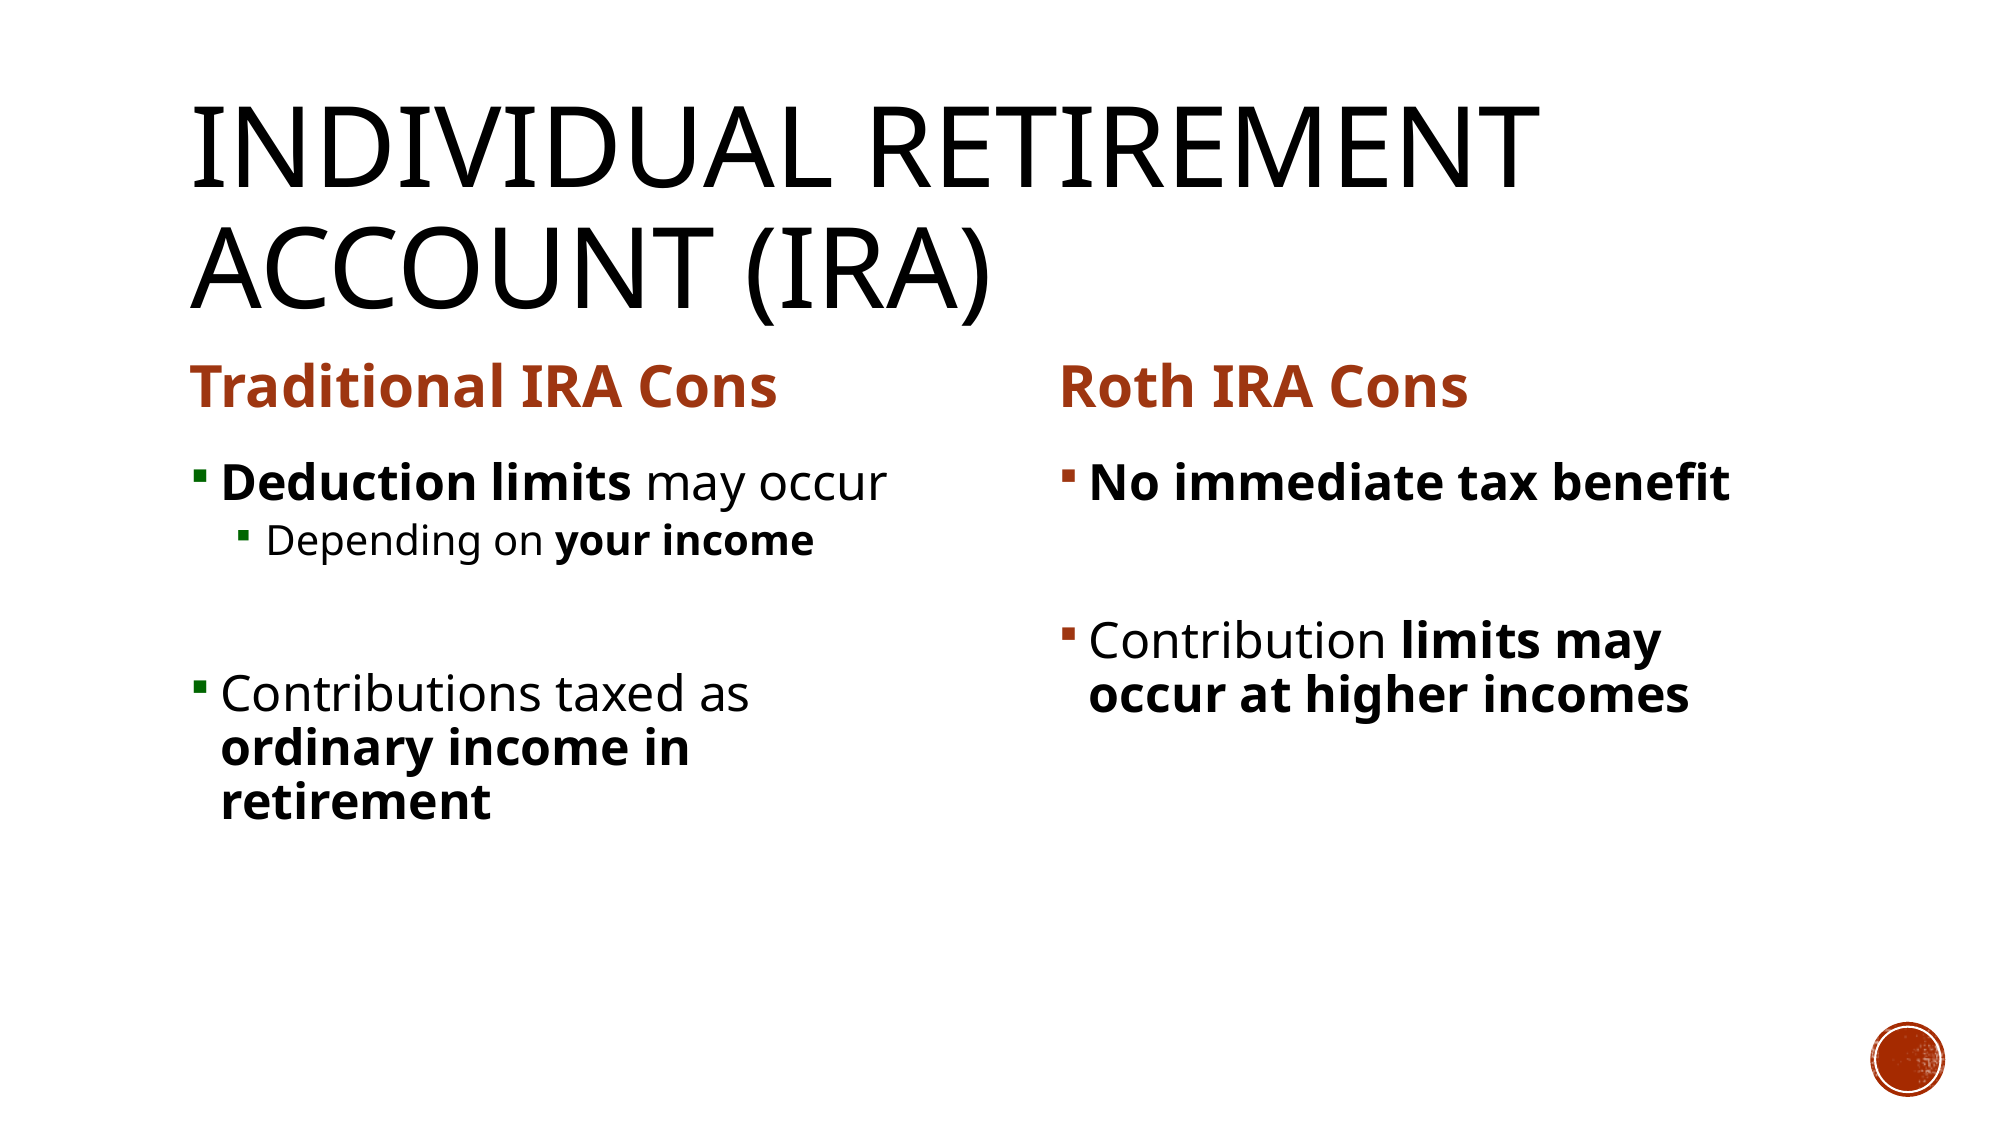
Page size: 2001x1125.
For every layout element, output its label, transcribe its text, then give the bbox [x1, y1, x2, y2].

list Deduction limits may occur Depending on your income Contributions taxed as ordinary income in retirement [175, 450, 956, 990]
list No immediate tax benefit Contribution limits may occur at higher incomes [1043, 450, 1824, 990]
list Roth IRA Cons [1043, 336, 1824, 441]
list Traditional IRA Cons [174, 336, 955, 441]
title Individual Retirement Account (IRA) [175, 79, 1826, 344]
